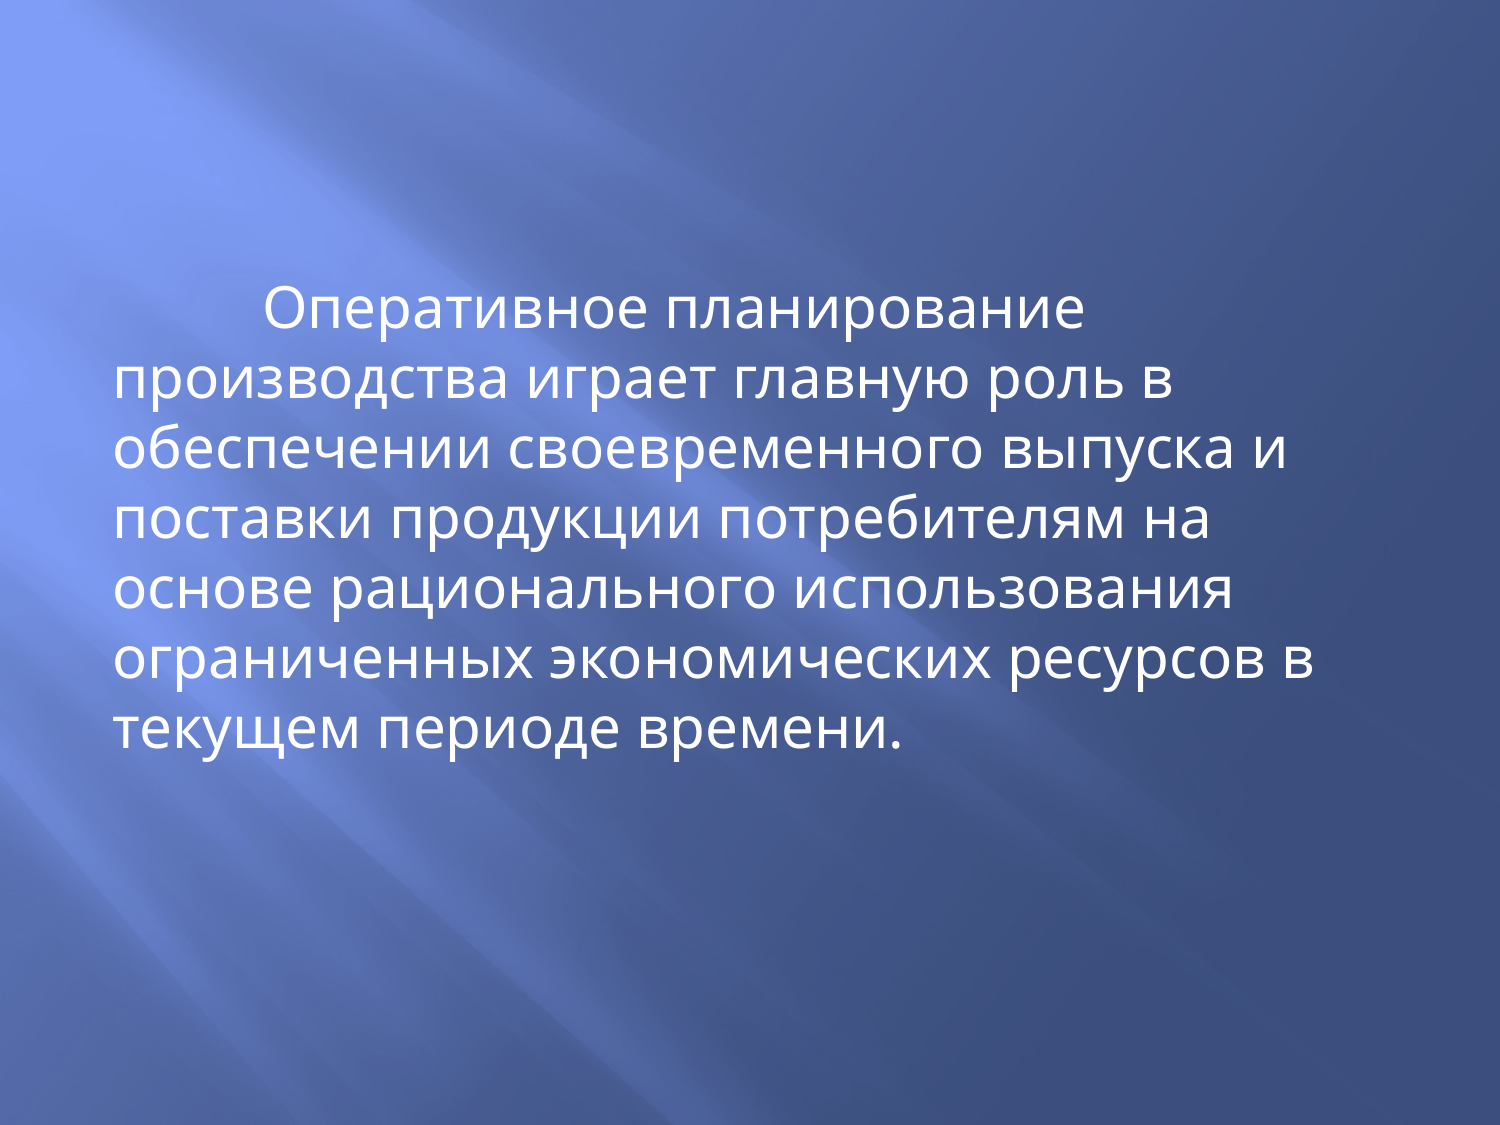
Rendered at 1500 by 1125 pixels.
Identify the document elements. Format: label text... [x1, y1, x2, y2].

list Оперативное планирование производства играет главную роль в обеспечении своевременного выпуска и поставки продукции потребителям на основе рационального использования ограниченных экономических ресурсов в текущем периоде времени. [74, 262, 1426, 1036]
